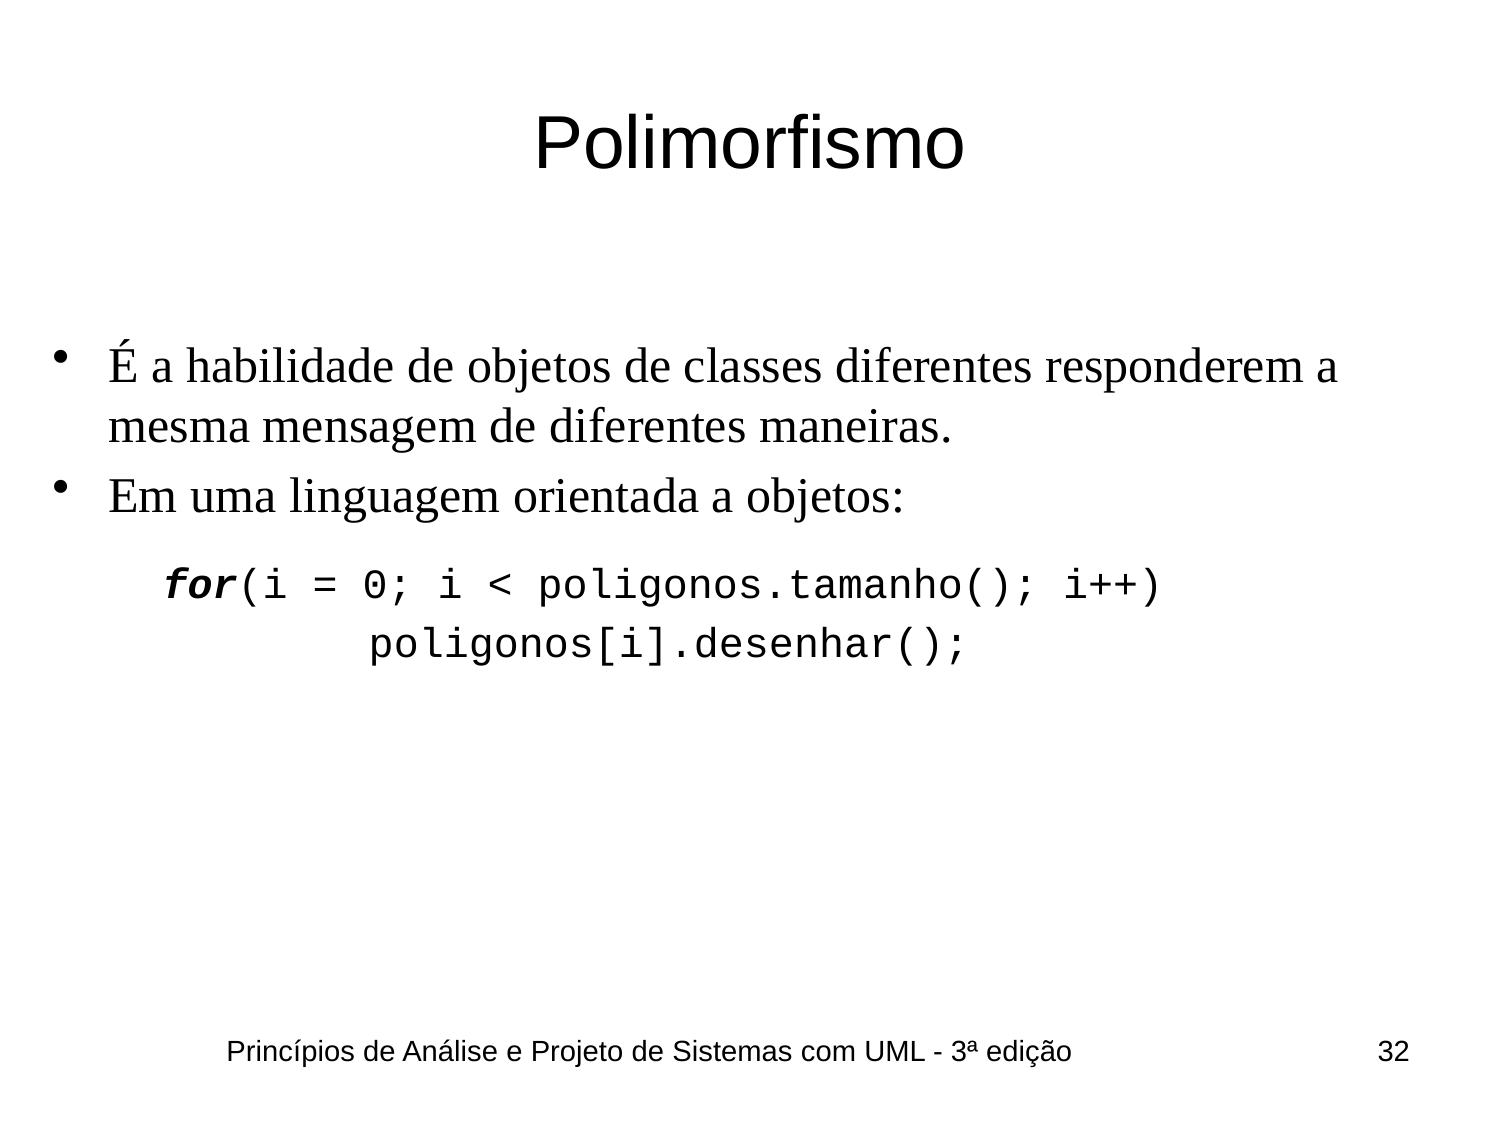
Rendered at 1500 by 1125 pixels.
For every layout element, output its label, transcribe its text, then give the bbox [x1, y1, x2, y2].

footer Princípios de Análise e Projeto de Sistemas com UML - 3ª edição [74, 1024, 1226, 1103]
text_box É a habilidade de objetos de classes diferentes responderem a mesma mensagem de diferentes maneiras. Em uma linguagem orientada a objetos: [37, 324, 1425, 610]
title Polimorfismo [74, 44, 1426, 233]
text_box for(i = 0; i < poligonos.tamanho(); i++) poligonos[i].desenhar(); [147, 549, 1461, 698]
slide_number 32 [1237, 1024, 1426, 1103]
